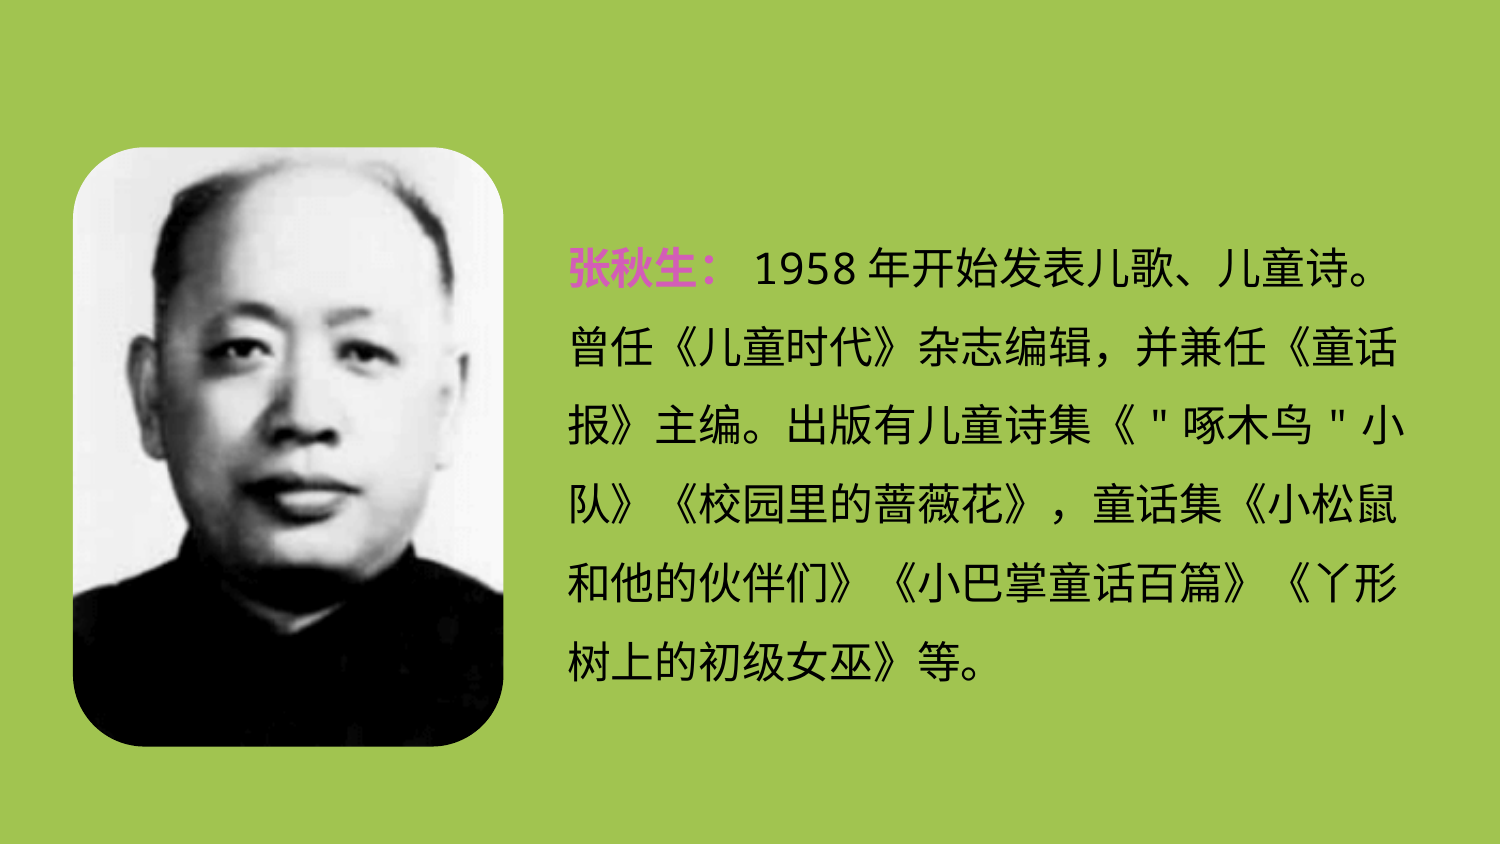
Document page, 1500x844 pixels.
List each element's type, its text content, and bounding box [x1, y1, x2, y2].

text_box 张秋生：1958年开始发表儿歌、儿童诗。曾任《儿童时代》杂志编辑，并兼任《童话报》主编。出版有儿童诗集《"啄木鸟"小队》《校园里的蔷薇花》，童话集《小松鼠和他的伙伴们》《小巴掌童话百篇》《丫形树上的初级女巫》等。 [555, 208, 1424, 693]
picture [72, 147, 504, 747]
